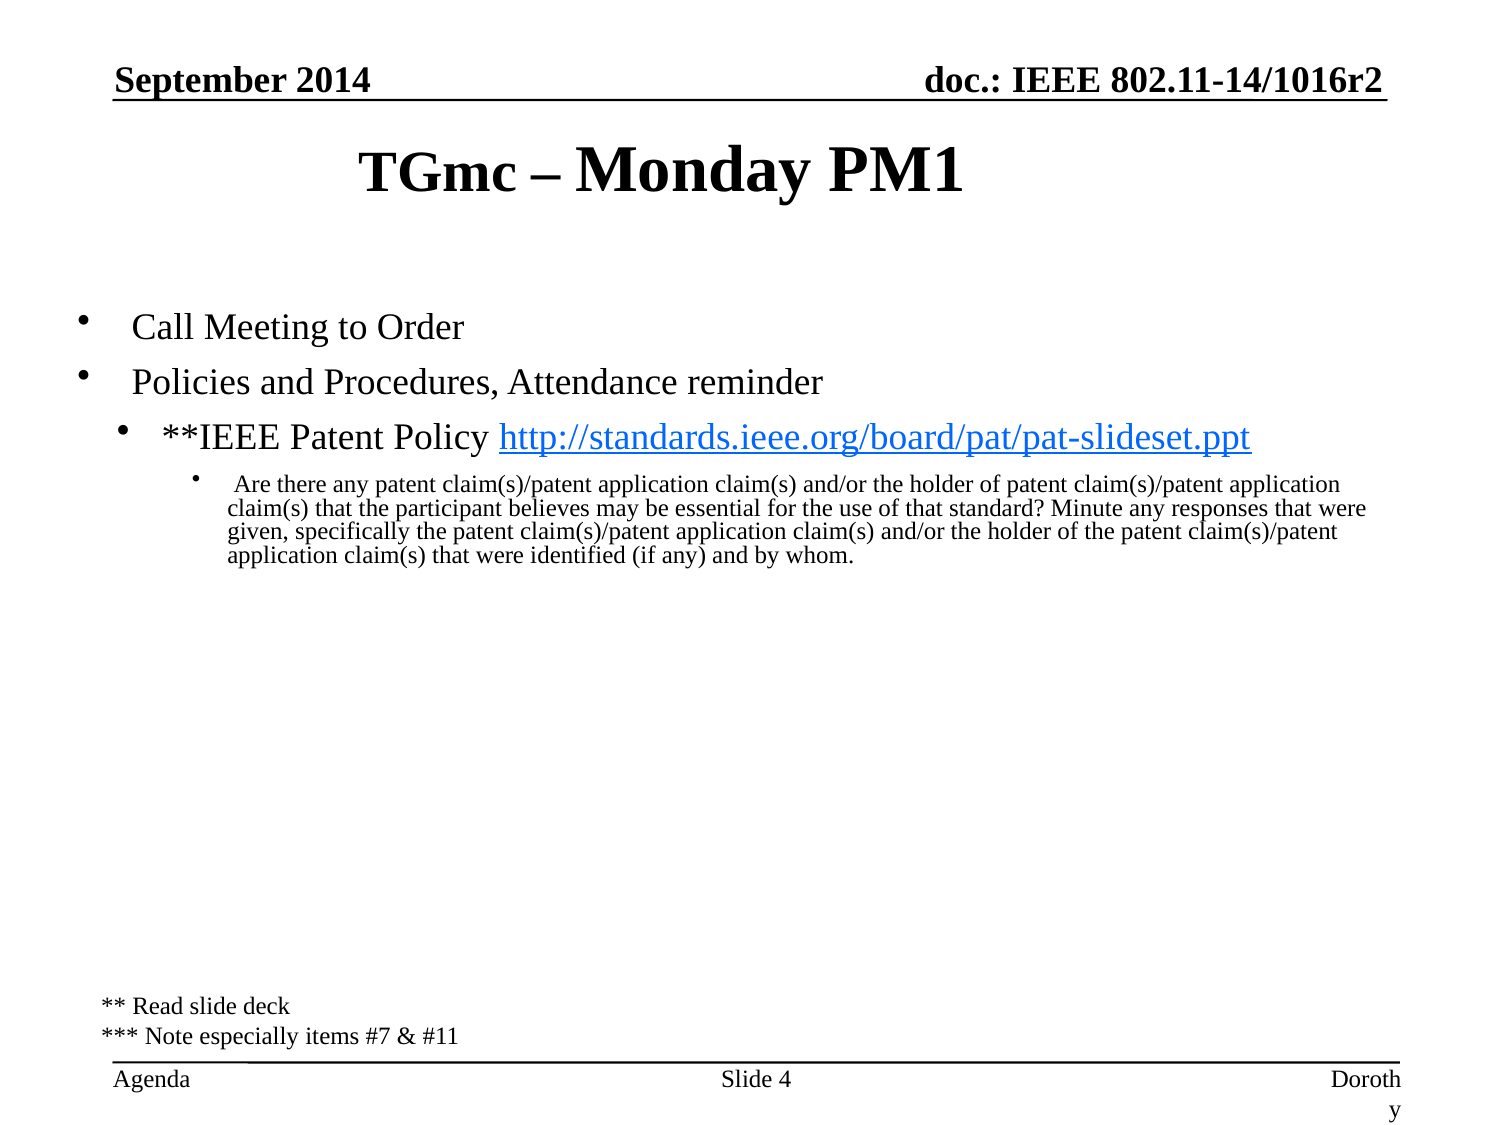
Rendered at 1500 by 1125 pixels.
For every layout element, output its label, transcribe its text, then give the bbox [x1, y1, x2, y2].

footer Dorothy Stanley, Aruba Networks [1325, 1062, 1402, 1093]
title TGmc – Monday PM1 [24, 99, 1300, 275]
text_box [112, 0, 1388, 137]
text_box ** Read slide deck *** Note especially items #7 & #11 [86, 982, 475, 1088]
slide_number Slide 4 [712, 1062, 800, 1093]
text_box Call Meeting to Order Policies and Procedures, Attendance reminder **IEEE Patent Policy http://standards.ieee.org/board/pat/pat-slideset.ppt Are there any patent claim(s)/patent application claim(s) and/or the holder of patent claim(s)/patent application claim(s) that the participant believes may be essential for the use of that standard? Minute any responses that were given, specifically the patent claim(s)/patent application claim(s) and/or the holder of the patent claim(s)/patent application claim(s) that were identified (if any) and by whom. [62, 303, 1388, 577]
text_box [62, 137, 1450, 1050]
